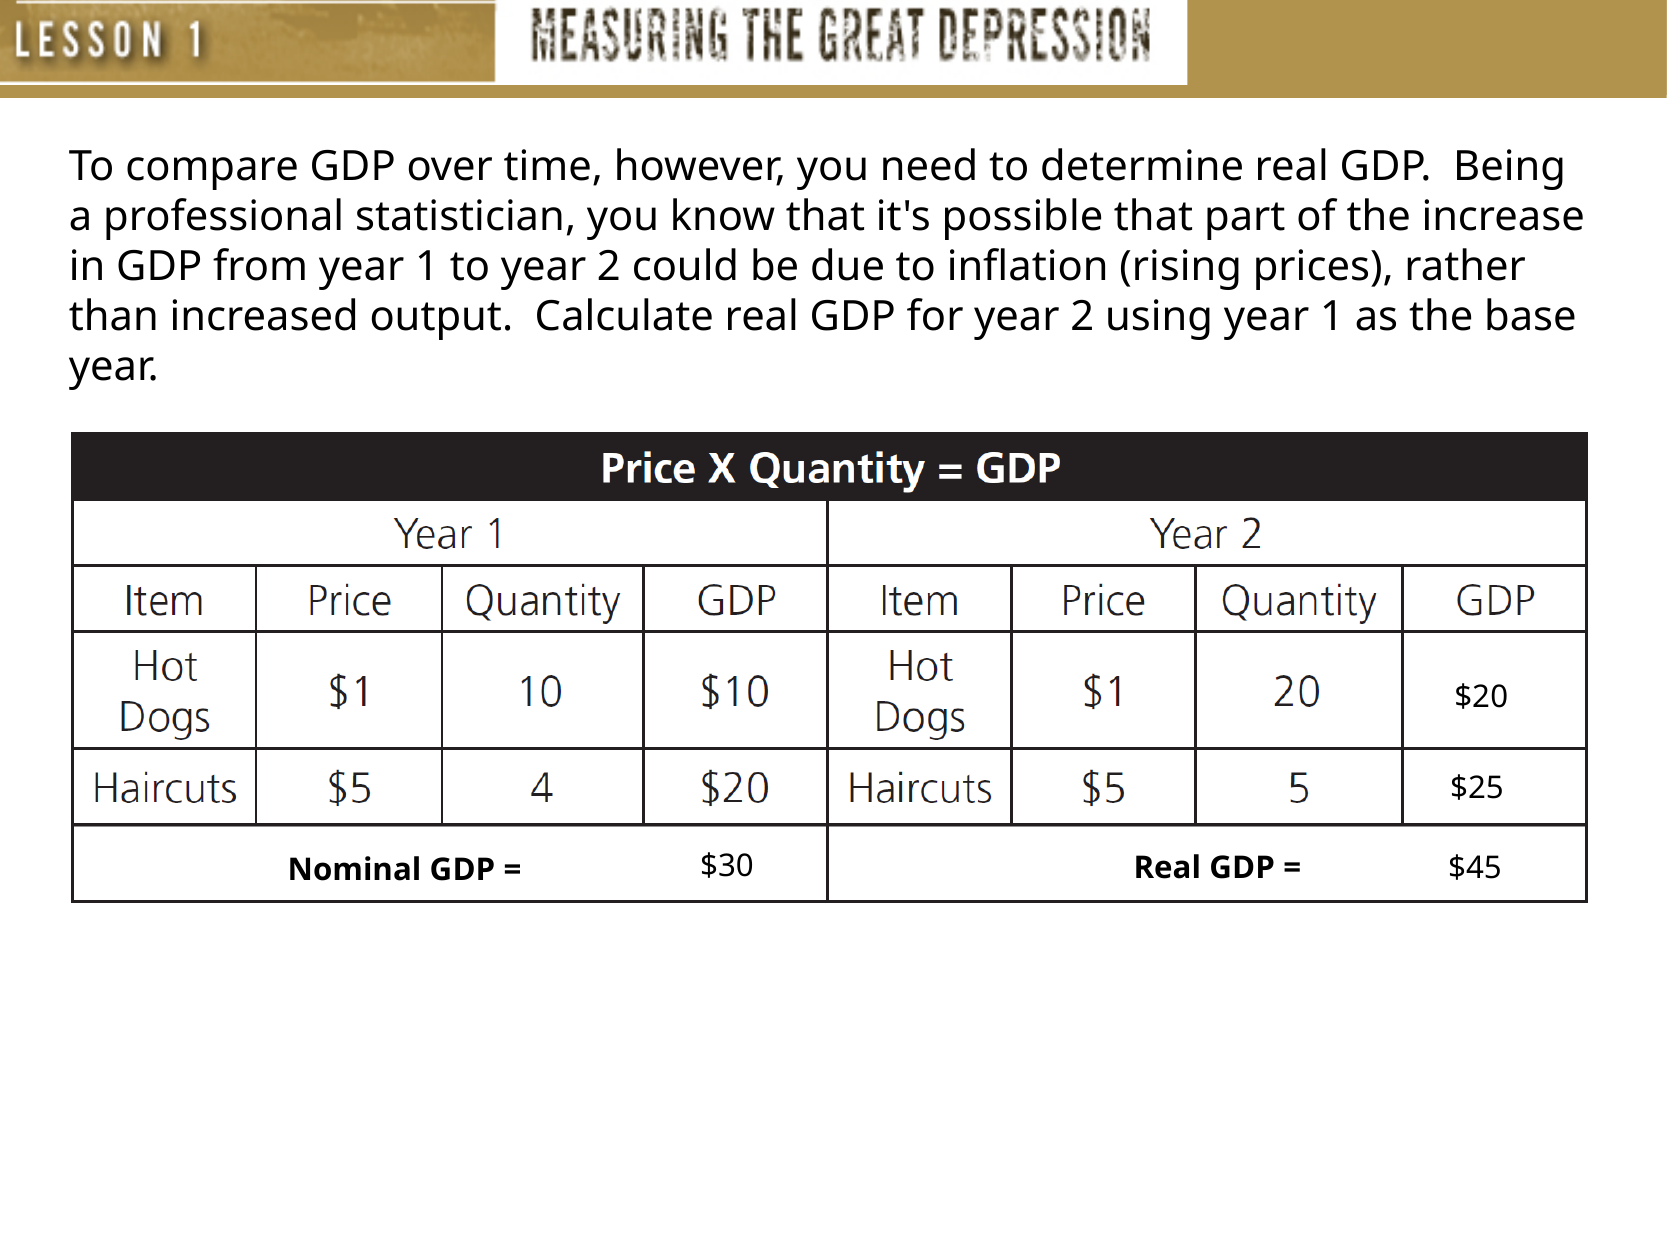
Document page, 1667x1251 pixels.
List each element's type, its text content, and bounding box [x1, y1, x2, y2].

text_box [66, 428, 1591, 906]
text_box To compare GDP over time, however, you need to determine real GDP. Being a professional statistician, you know that it's possible that part of the increase in GDP from year 1 to year 2 could be due to inflation (rising prices), rather than increased output. Calculate real GDP for year 2 using year 1 as the base year. [54, 131, 1605, 397]
picture [0, 0, 1188, 85]
